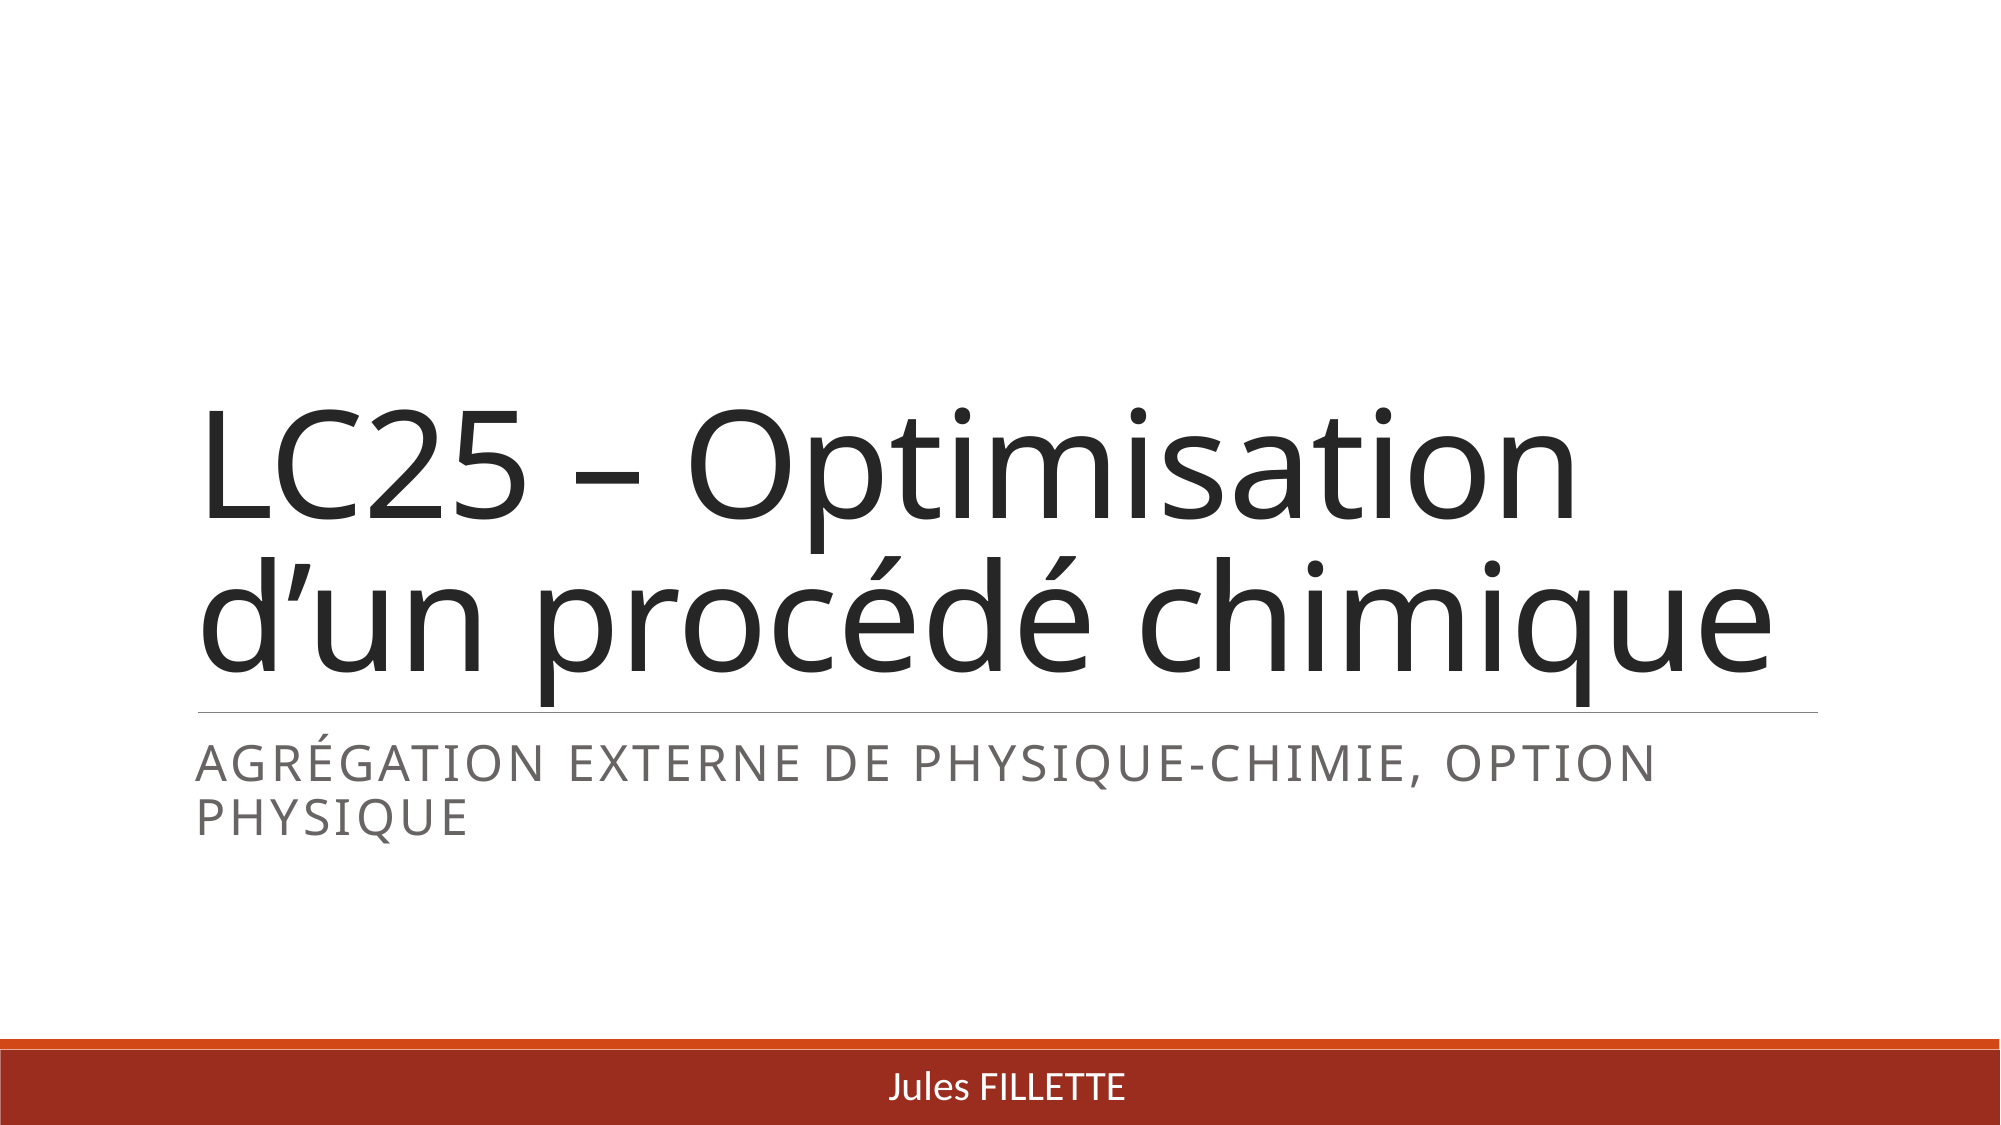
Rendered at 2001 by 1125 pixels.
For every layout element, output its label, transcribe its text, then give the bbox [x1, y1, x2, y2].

title LC25 – Optimisation d’un procédé chimique [180, 124, 1830, 710]
text_box Jules FILLETTE [0, 1056, 2000, 1125]
subtitle Agrégation externe de Physique-chimie, option Physique [180, 730, 1831, 919]
